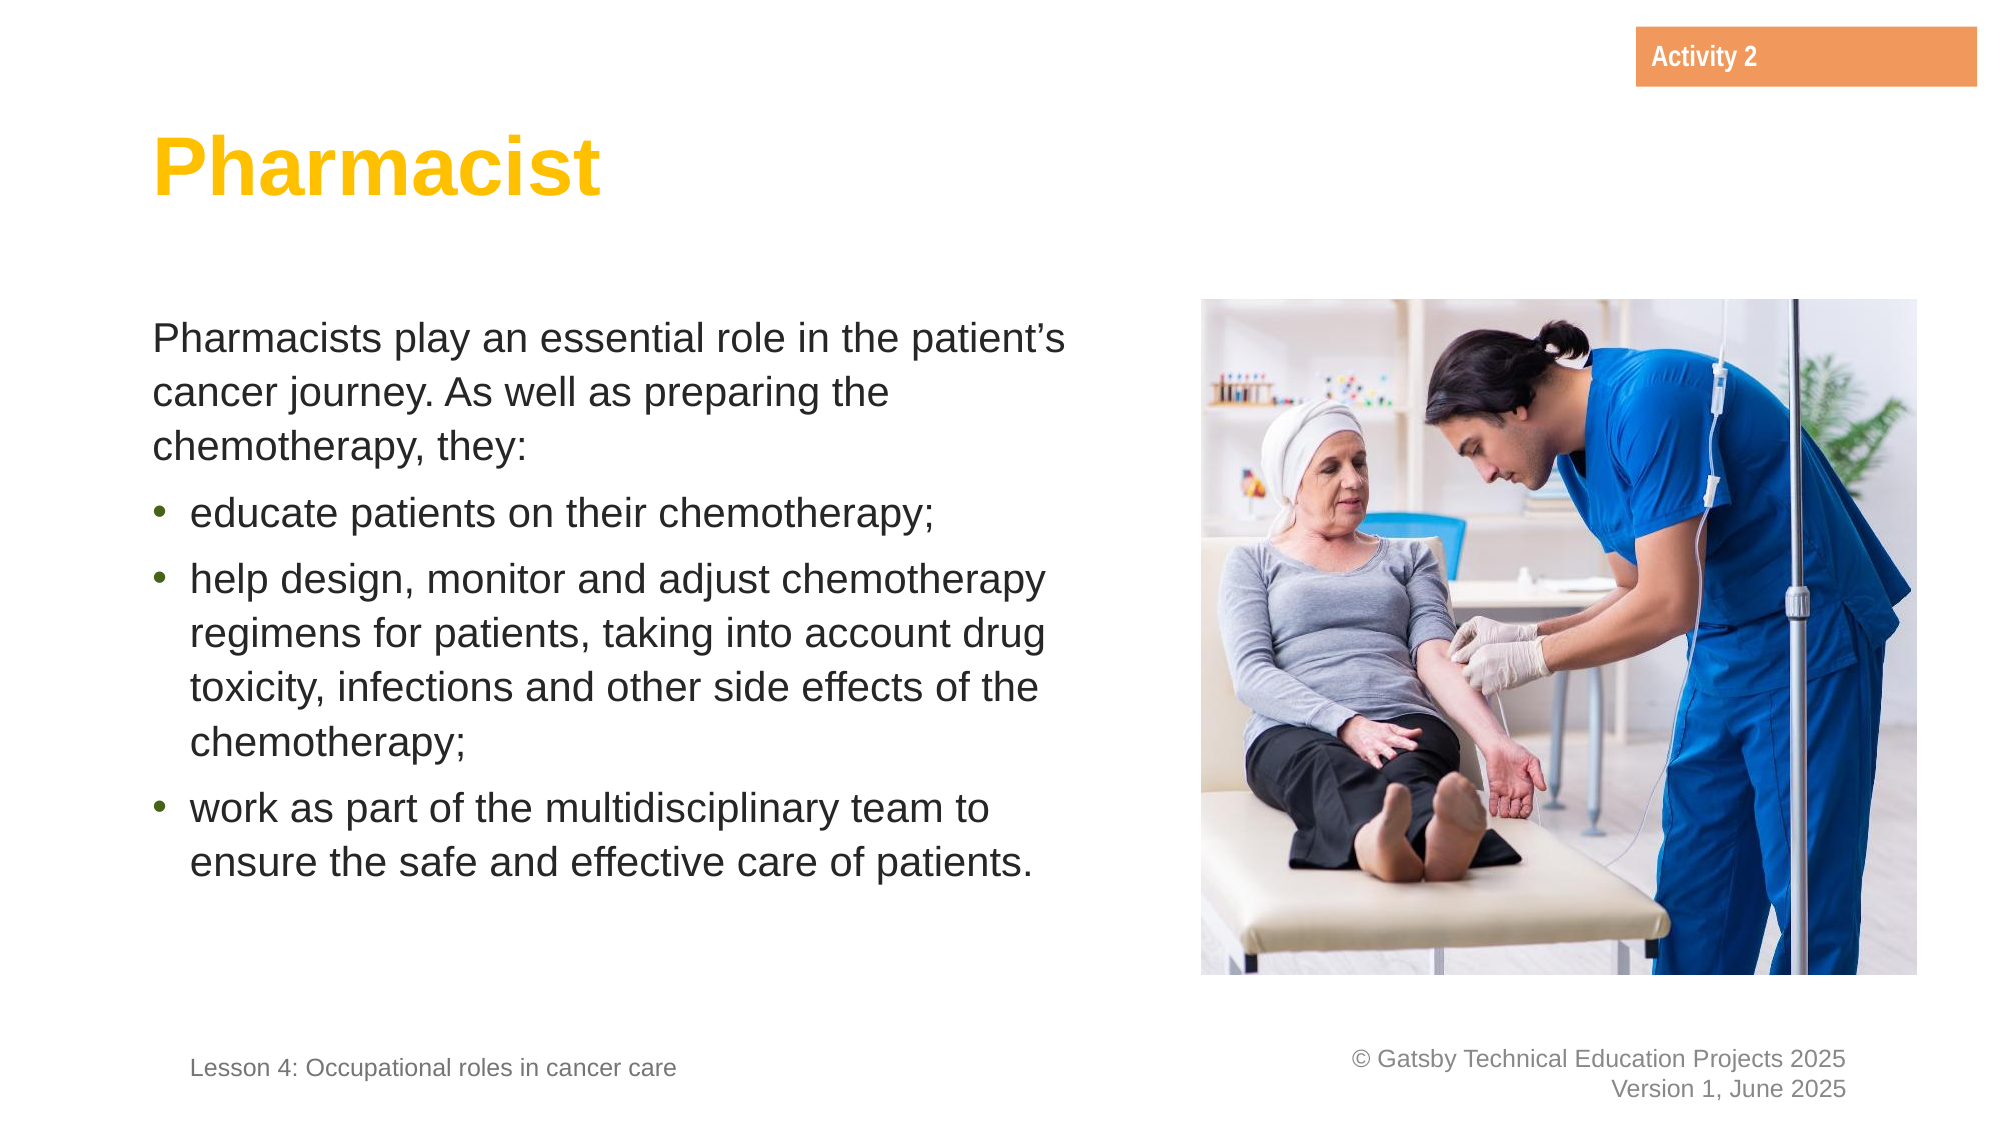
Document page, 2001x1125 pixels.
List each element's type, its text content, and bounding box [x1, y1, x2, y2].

picture [1200, 299, 1917, 976]
text_box Pharmacist [137, 59, 1863, 278]
list Activity 2 [1636, 26, 1978, 87]
text_box Lesson 4: Occupational roles in cancer care [137, 1042, 879, 1089]
text_box Pharmacists play an essential role in the patient’s cancer journey. As well as preparing the chemotherapy, they: educate patients on their chemotherapy; help design, monitor and adjust chemotherapy regimens for patients, taking into account drug toxicity, infections and other side effects of the chemotherapy; work as part of the multidisciplinary team to ensure the safe and effective care of patients. [137, 299, 1142, 1014]
